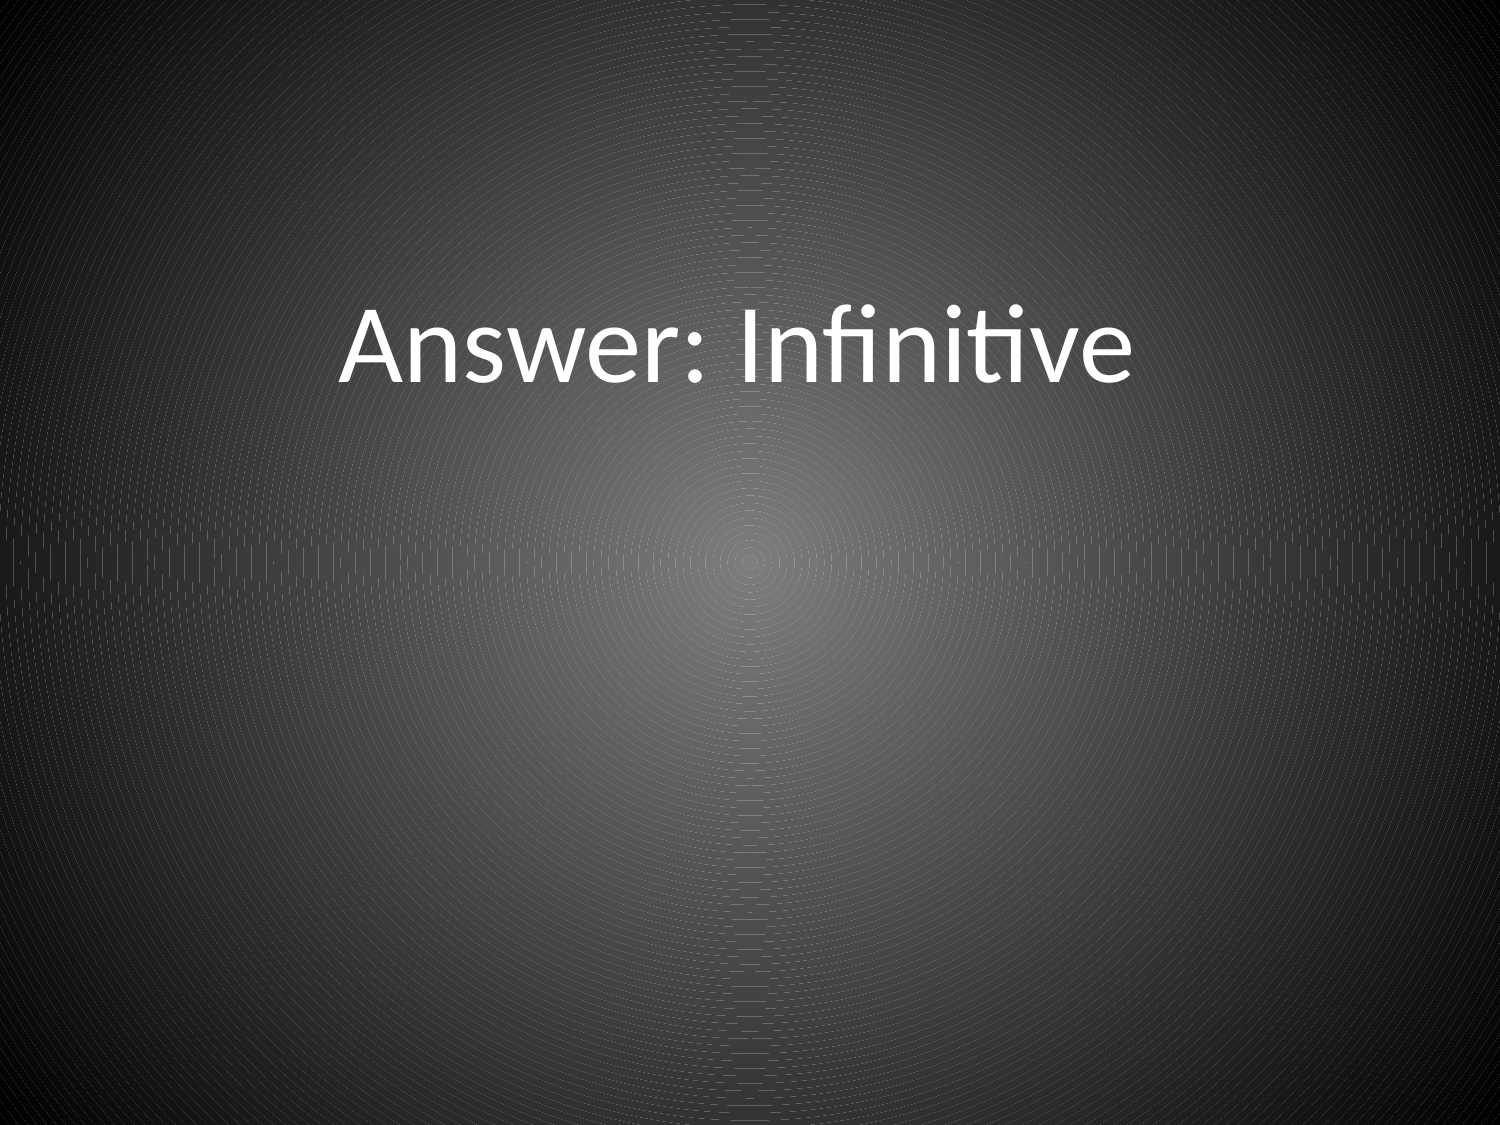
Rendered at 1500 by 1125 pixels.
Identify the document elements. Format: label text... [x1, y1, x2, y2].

list Answer: Infinitive [75, 262, 1425, 1005]
